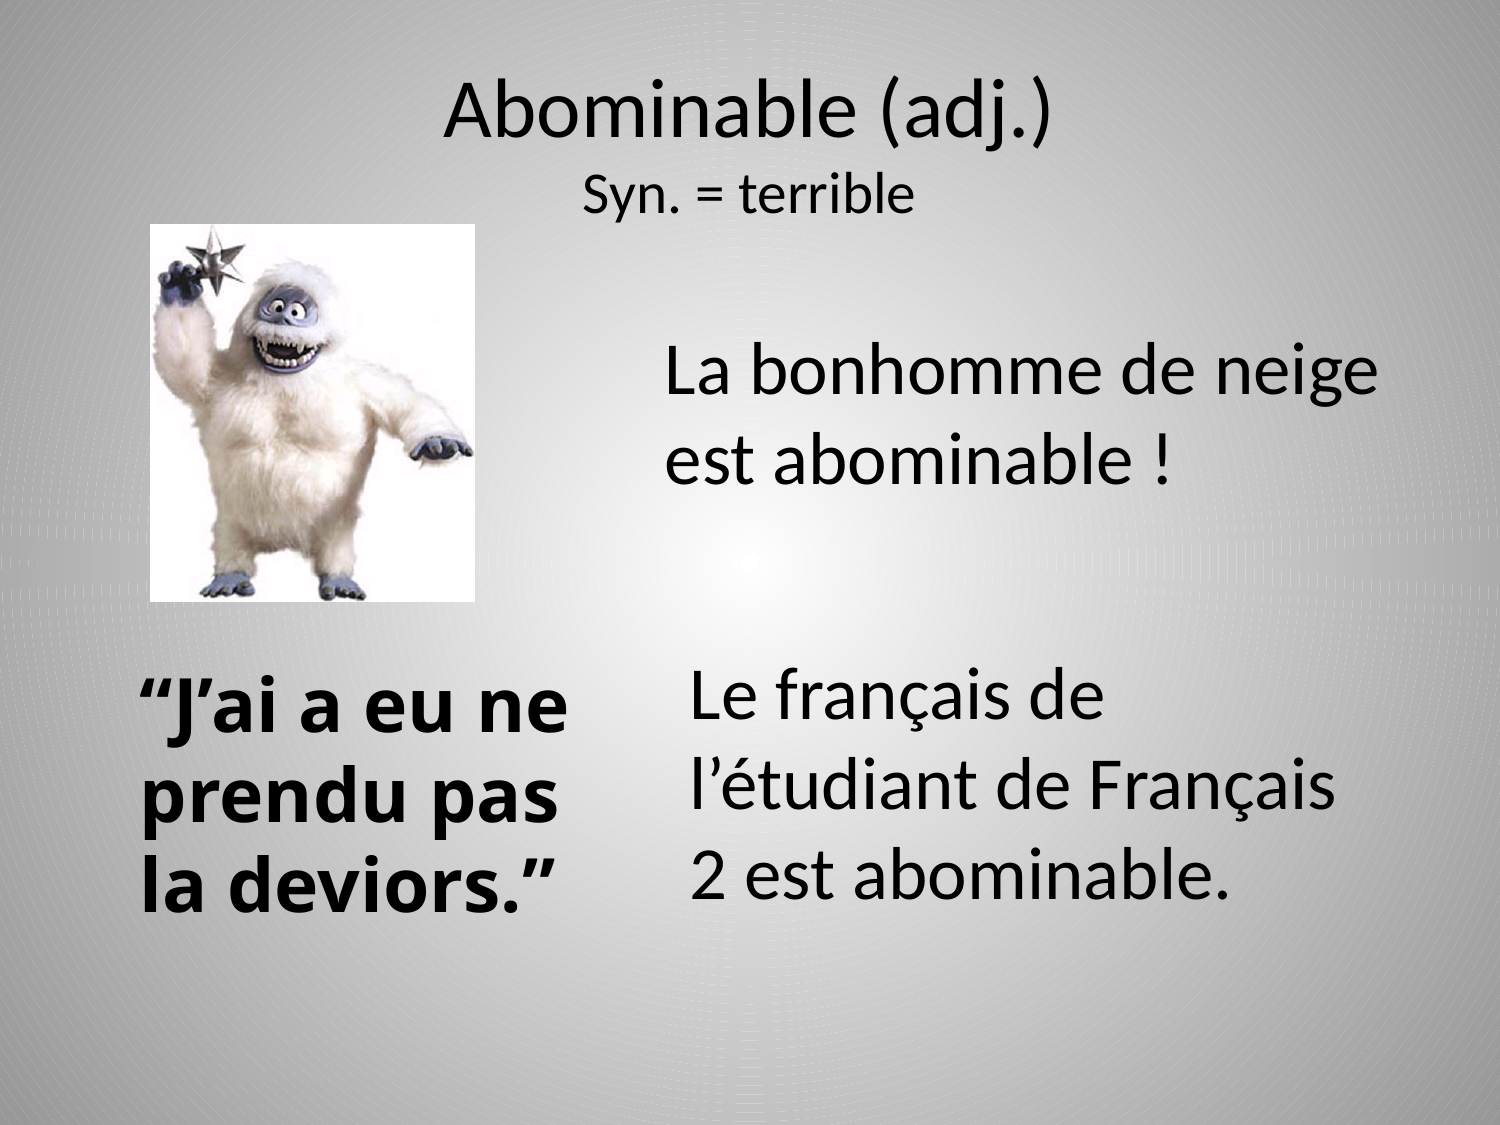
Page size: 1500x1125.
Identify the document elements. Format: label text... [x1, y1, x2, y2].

text_box “J’ai a eu ne prendu pas la deviors.” [124, 649, 638, 935]
text_box La bonhomme de neige est abominable ! [650, 312, 1438, 508]
text_box Le français de l’étudiant de Français 2 est abominable. [675, 637, 1375, 923]
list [149, 224, 476, 602]
title Abominable (adj.) Syn. = terrible [75, 45, 1425, 233]
